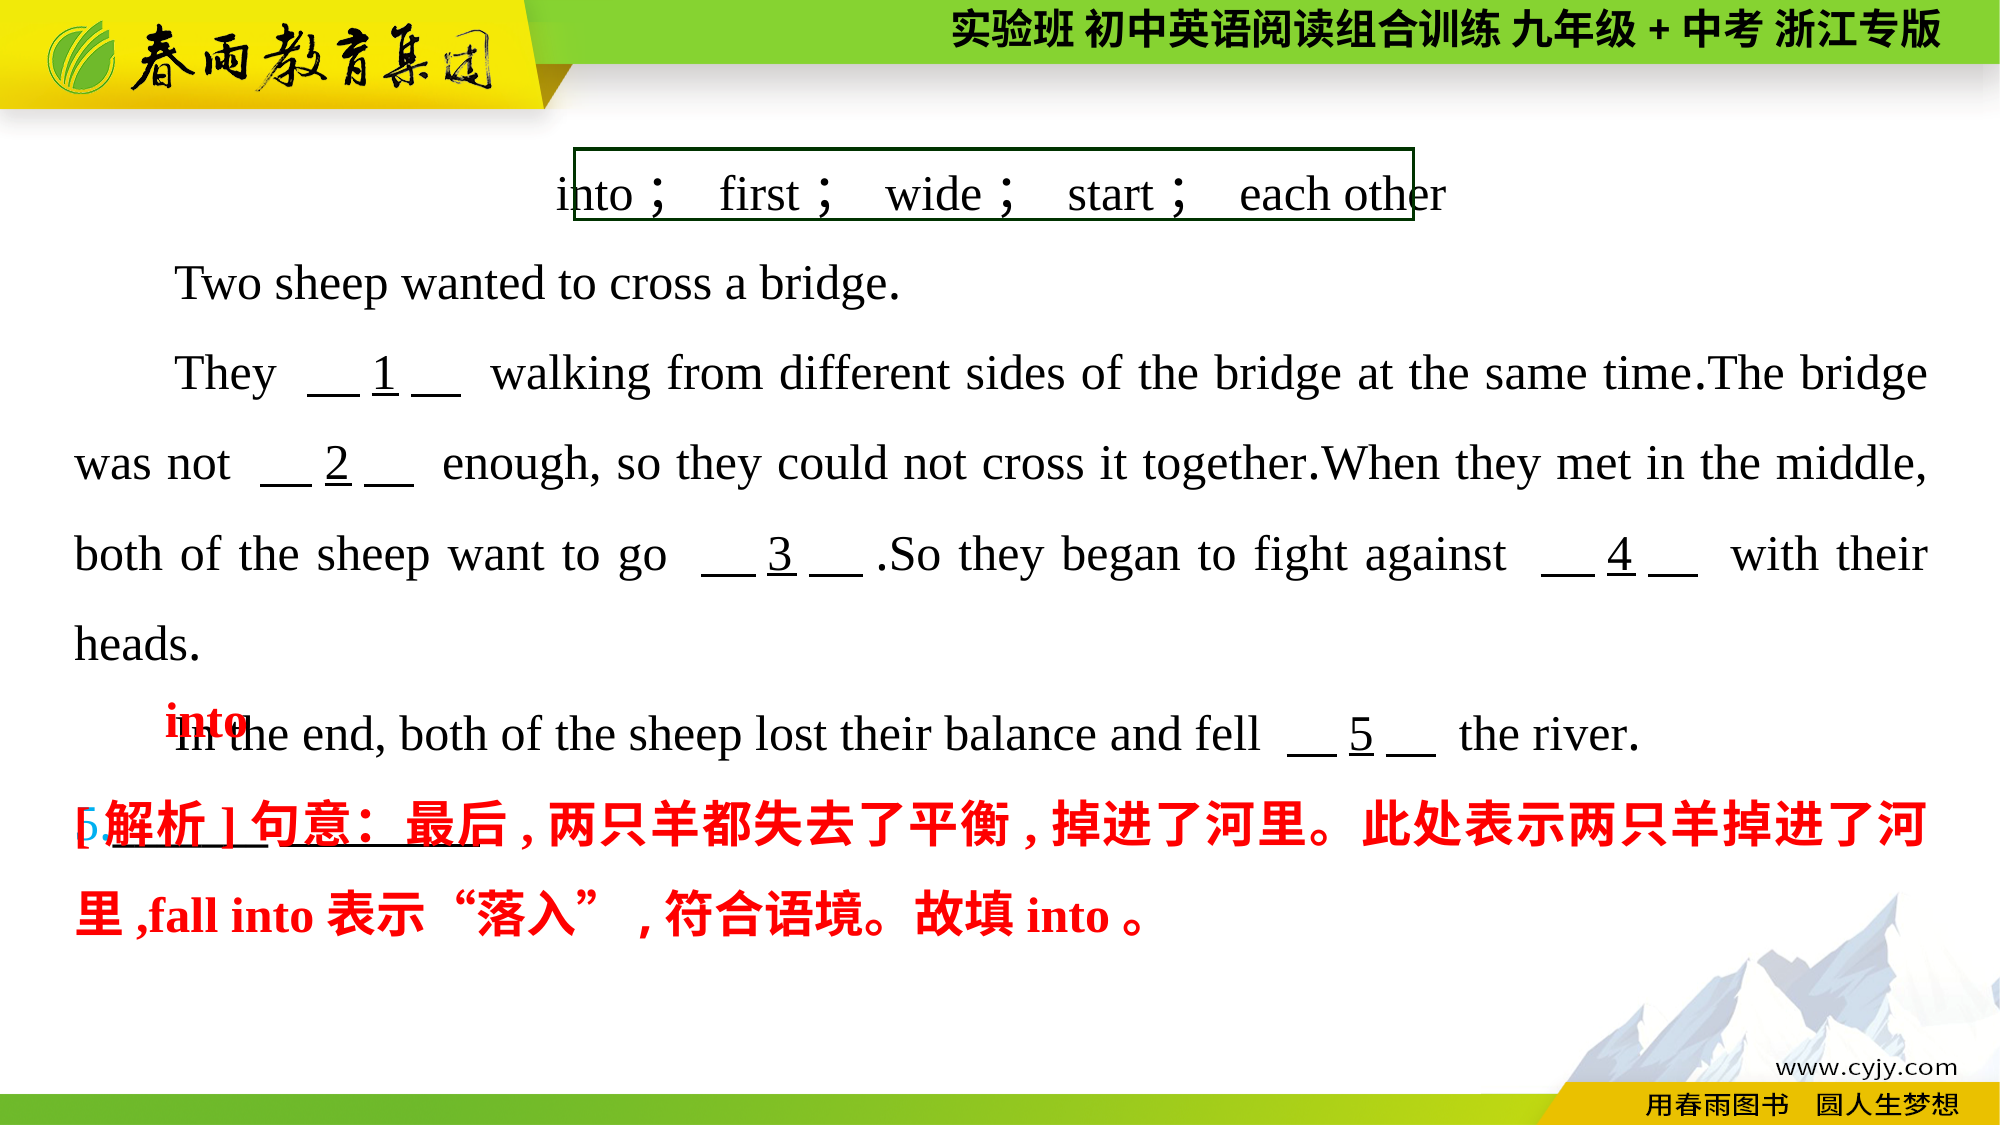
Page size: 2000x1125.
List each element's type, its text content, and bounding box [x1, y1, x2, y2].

text_box [574, 148, 1414, 220]
text_box [解析]句意：最后,两只羊都失去了平衡,掉进了河里。此处表示两只羊掉进了河里,fall into表示“落入”,符合语境。故填into。 [59, 755, 1944, 950]
text_box into [149, 680, 264, 755]
list into； first； wide； start； each other Two sheep wanted to cross a bridge. They 1 walking from different sides of the bridge at the same time.The bridge was not 2 enough, so they could not cross it together.When they met in the middle, both of the sheep want to go 3 .So they began to fight against 4 with their heads. In the end, both of the sheep lost their balance and fell 5 the river. 5._______ [59, 122, 1944, 755]
picture [0, 0, 2000, 1125]
